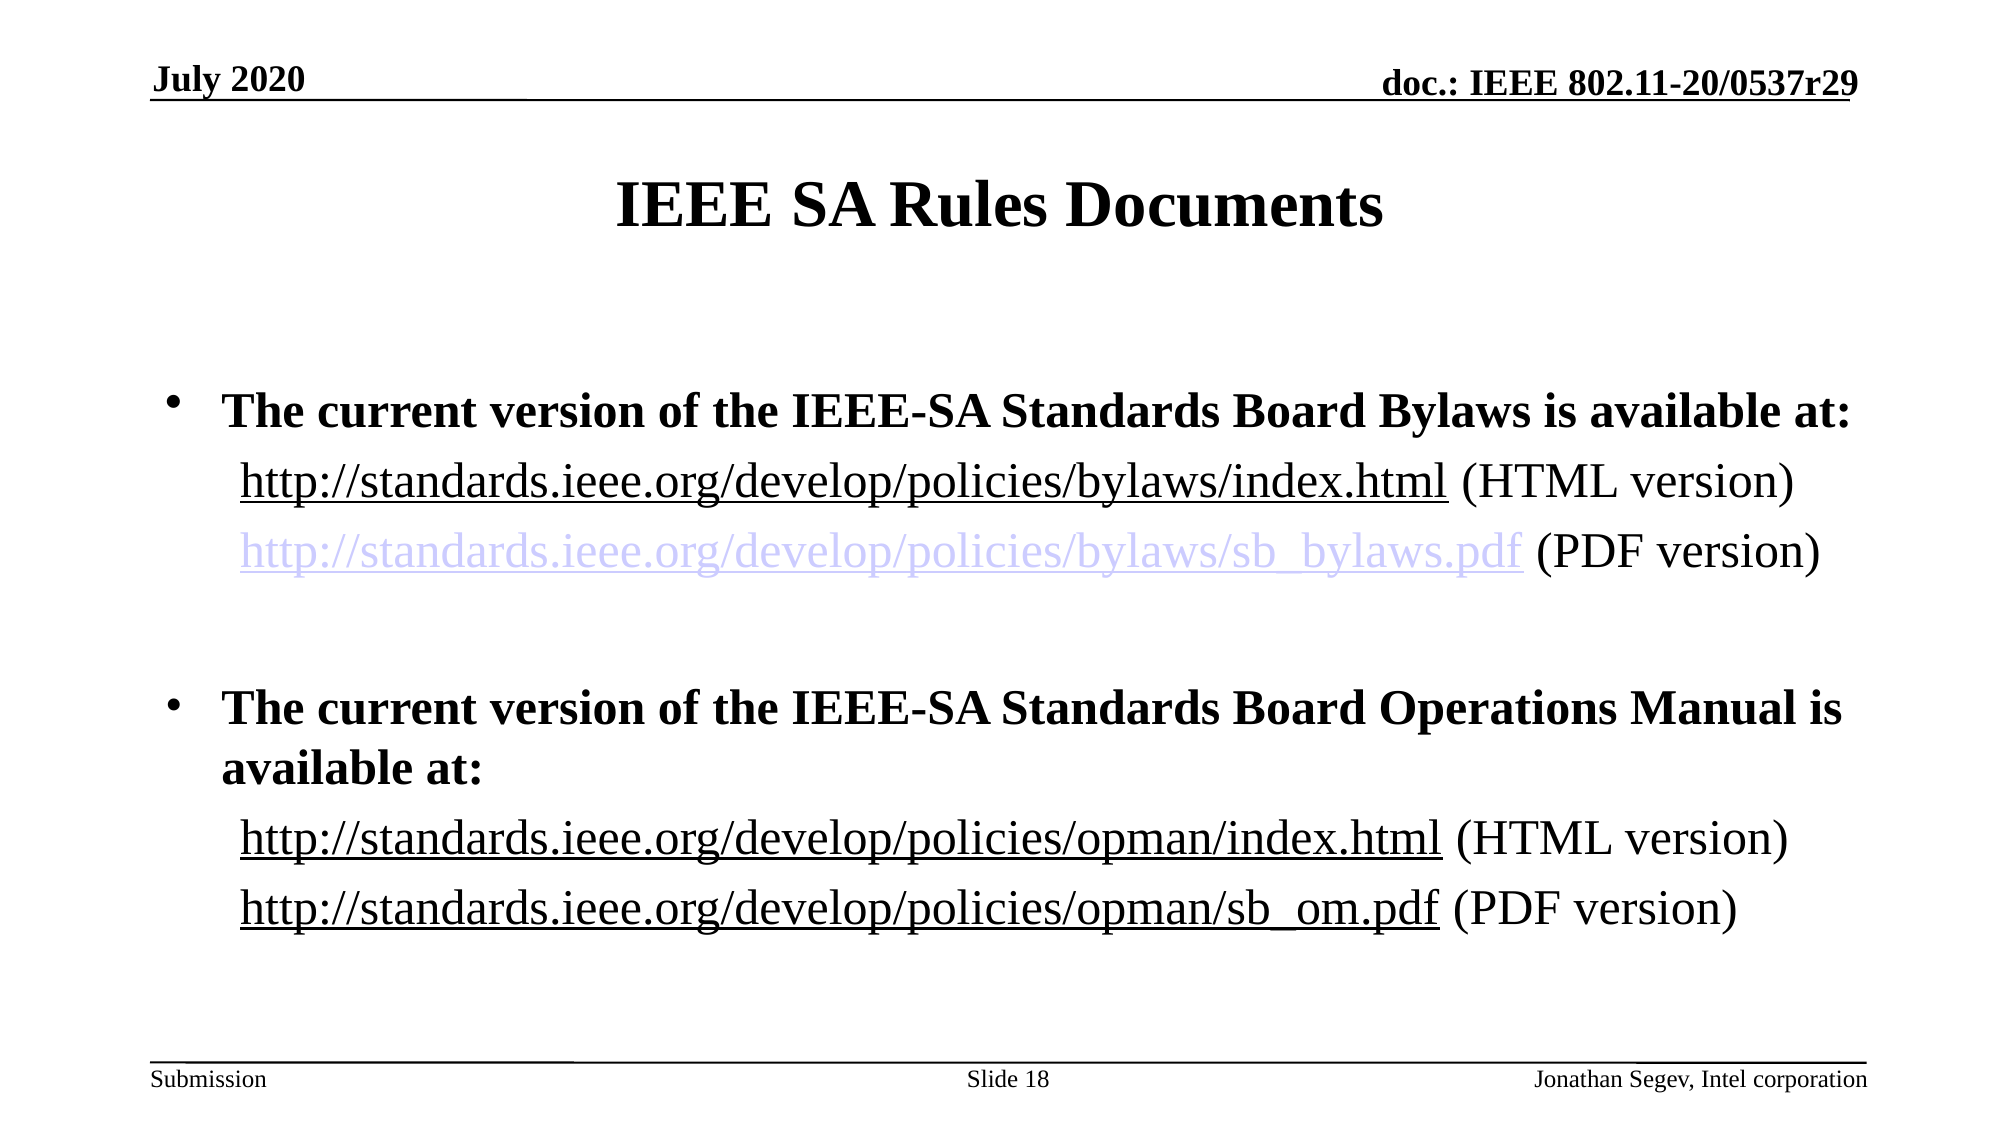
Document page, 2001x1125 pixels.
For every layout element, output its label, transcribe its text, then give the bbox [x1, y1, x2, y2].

list The current version of the IEEE-SA Standards Board Bylaws is available at: http://standards.ieee.org/develop/policies/bylaws/index.html (HTML version) http://standards.ieee.org/develop/policies/bylaws/sb_bylaws.pdf (PDF version) The current version of the IEEE-SA Standards Board Operations Manual is available at: http://standards.ieee.org/develop/policies/opman/index.html (HTML version) http://standards.ieee.org/develop/policies/opman/sb_om.pdf (PDF version) [149, 299, 1922, 1000]
footer Jonathan Segev, Intel corporation [1171, 1061, 1869, 1093]
title IEEE SA Rules Documents [149, 112, 1850, 288]
slide_number Slide 18 [950, 1061, 1067, 1123]
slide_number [152, 54, 563, 100]
